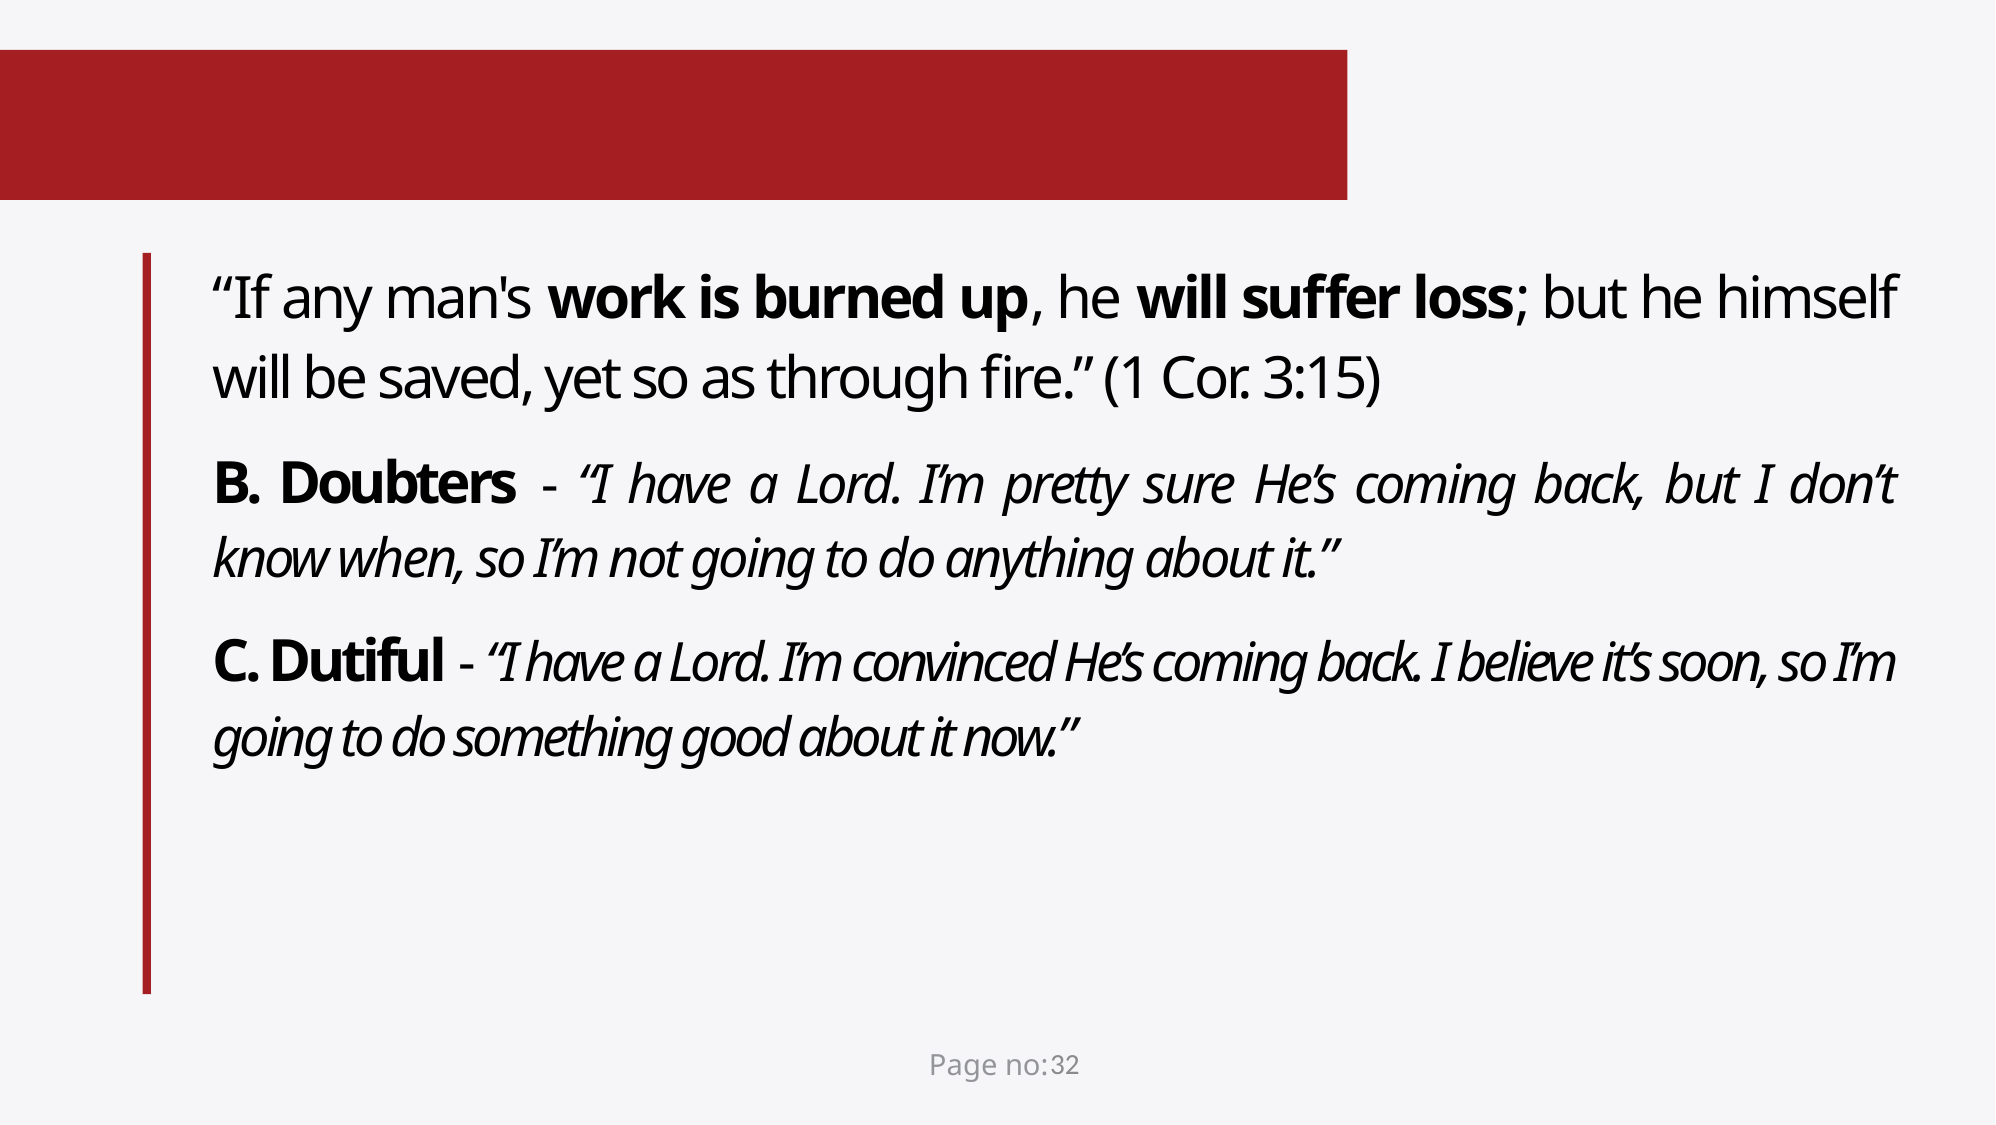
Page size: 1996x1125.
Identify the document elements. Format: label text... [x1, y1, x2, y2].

subtitle “If any man's work is burned up, he will suffer loss; but he himself will be saved, yet so as through fire.” (1 Cor. 3:15) B. Doubters - “I have a Lord. I’m pretty sure He’s coming back, but I don’t know when, so I’m not going to do anything about it.” C. Dutiful - “I have a Lord. I’m convinced He’s coming back. I believe it’s soon, so I’m going to do something good about it now.” [197, 243, 1910, 993]
